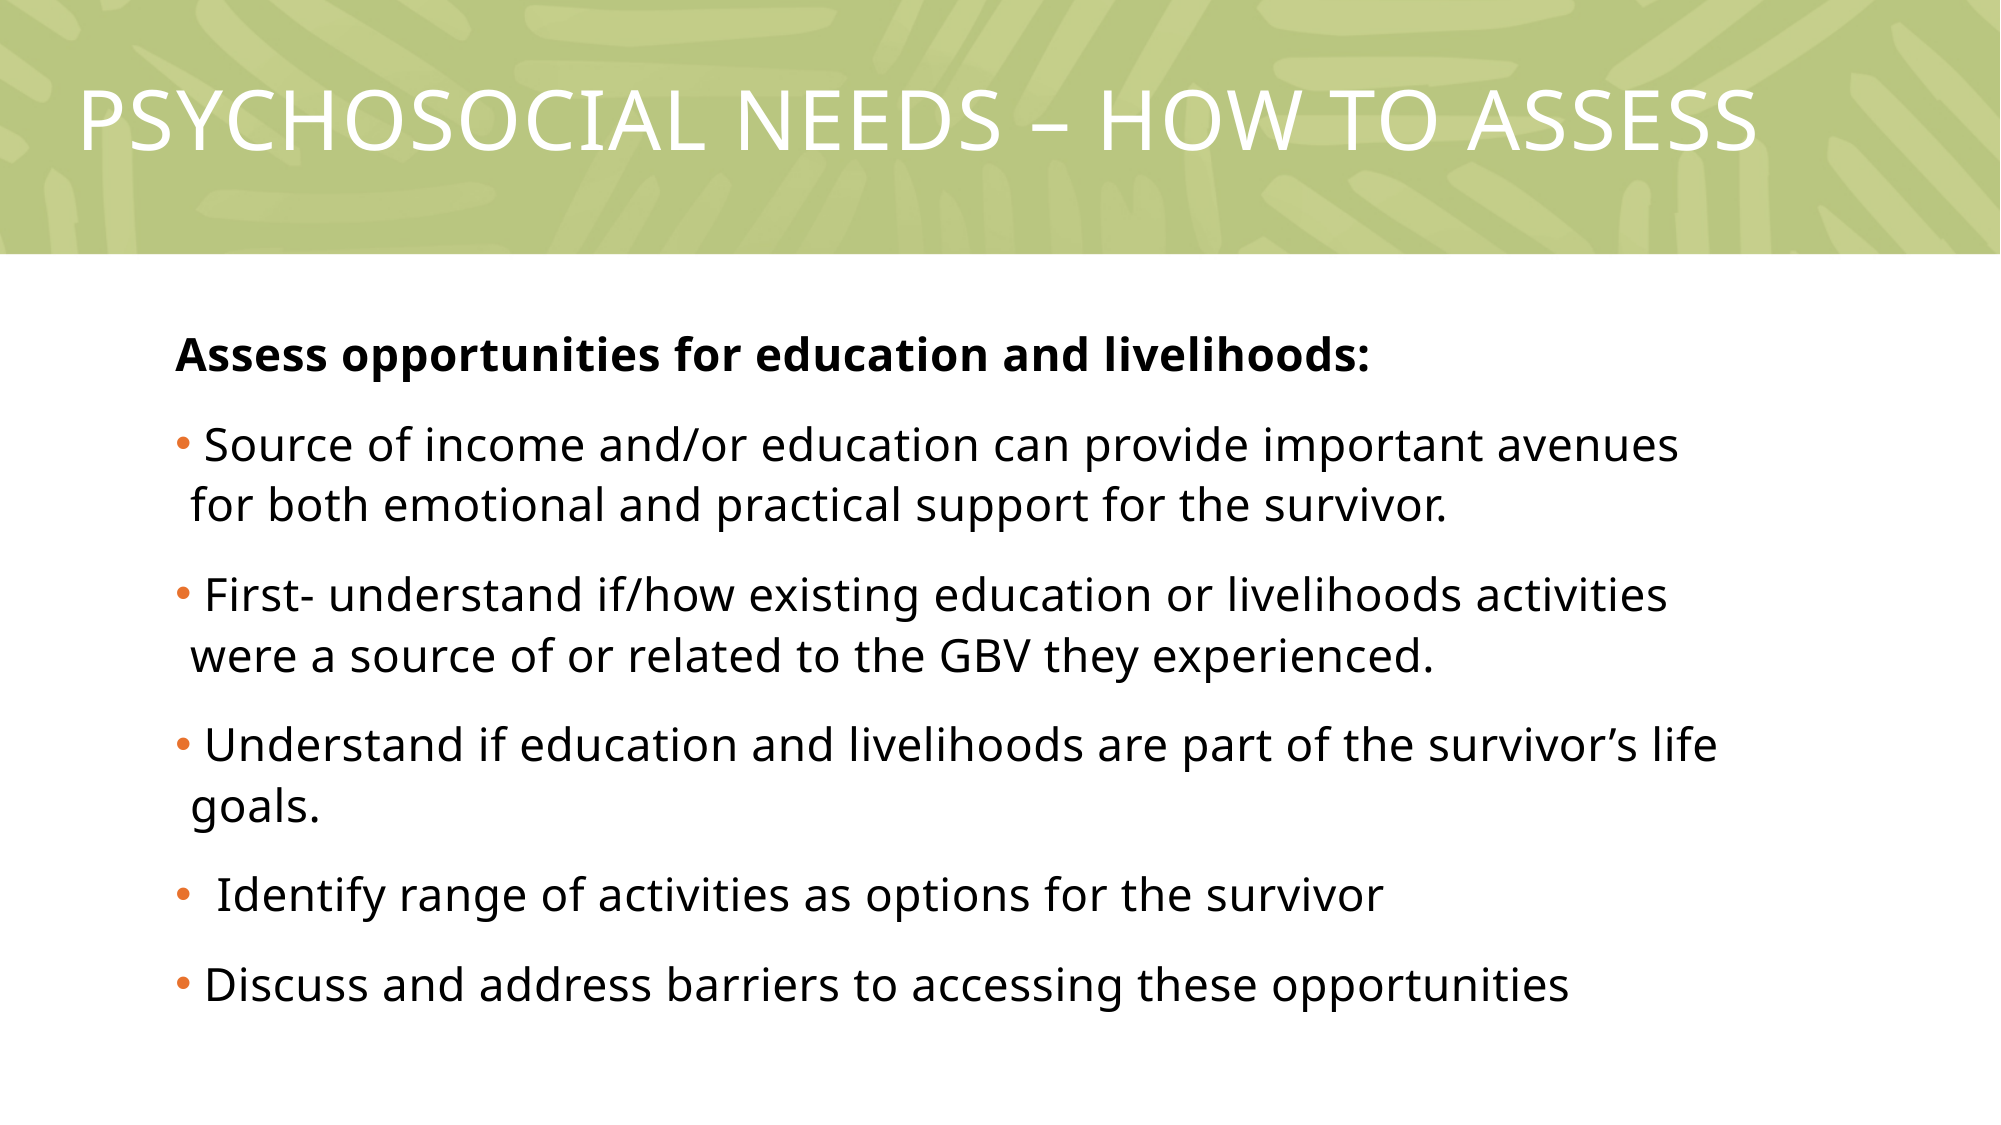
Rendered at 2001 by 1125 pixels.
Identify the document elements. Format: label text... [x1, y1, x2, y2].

picture [0, 0, 2000, 1125]
list Assess opportunities for education and livelihoods: Source of income and/or education can provide important avenues for both emotional and practical support for the survivor. First- understand if/how existing education or livelihoods activities were a source of or related to the GBV they experienced. Understand if education and livelihoods are part of the survivor’s life goals. Identify range of activities as options for the survivor Discuss and address barriers to accessing these opportunities [167, 312, 1763, 1036]
title Psychosocial needs – how to assess [61, 33, 1938, 220]
